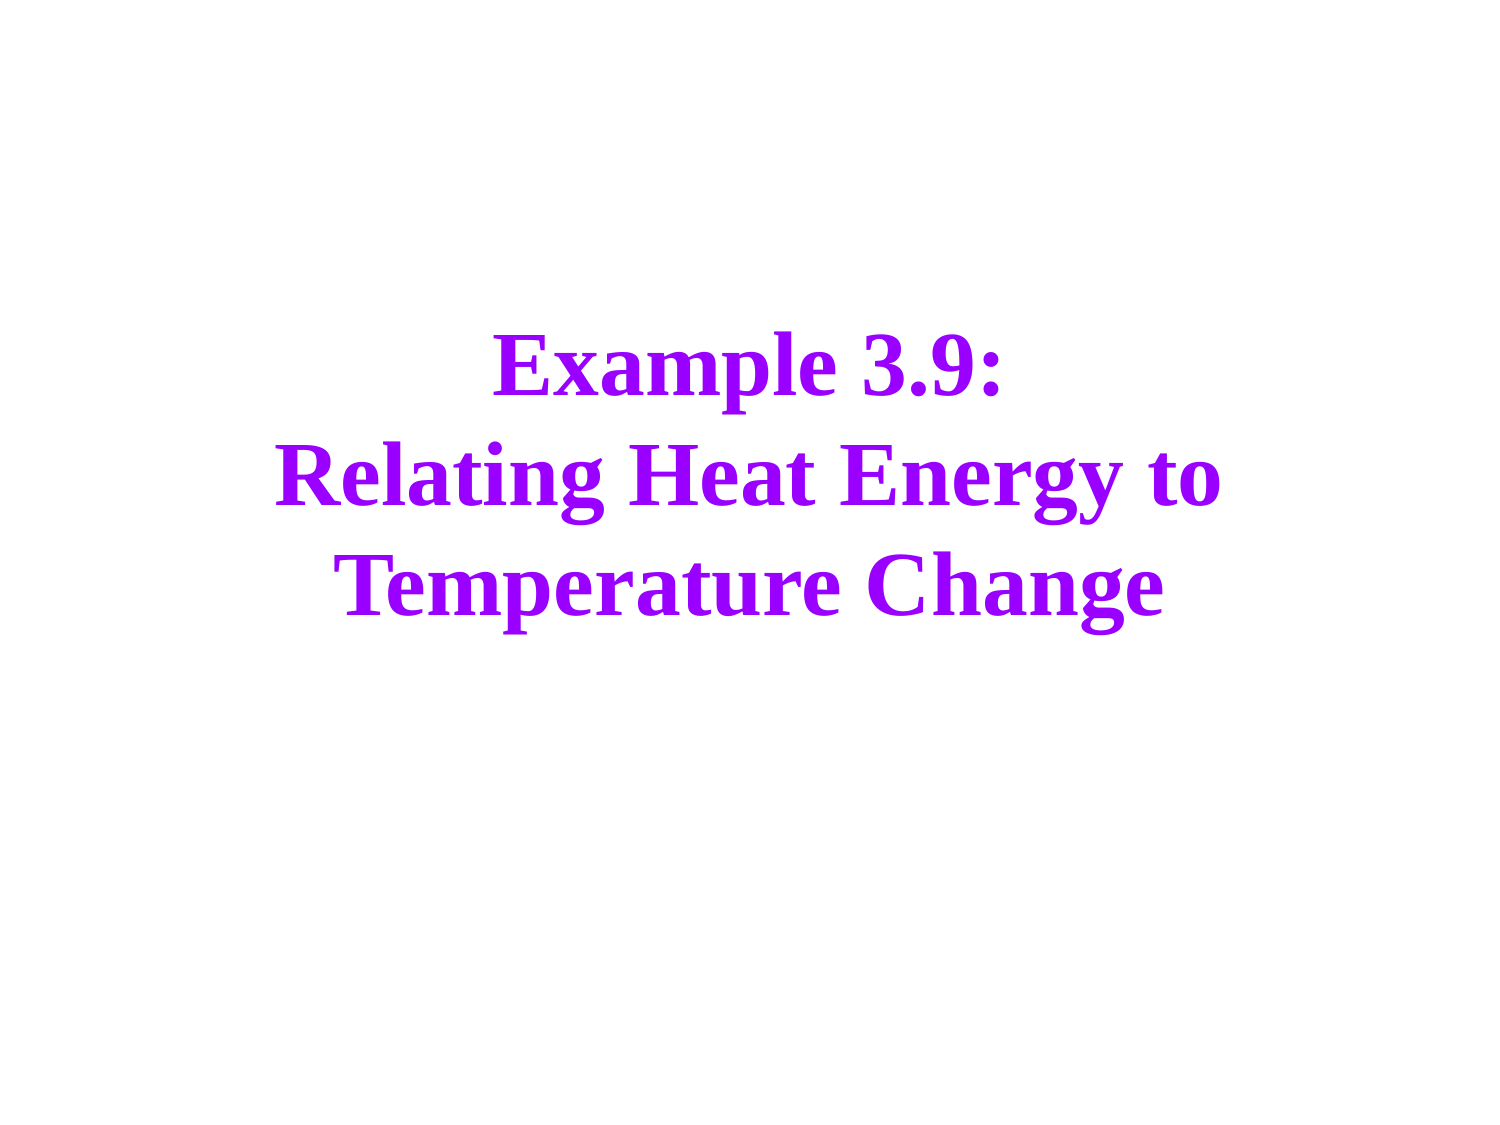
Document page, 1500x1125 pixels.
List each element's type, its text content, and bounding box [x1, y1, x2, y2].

text_box Example 3.9: Relating Heat Energy to Temperature Change [112, 374, 1388, 563]
